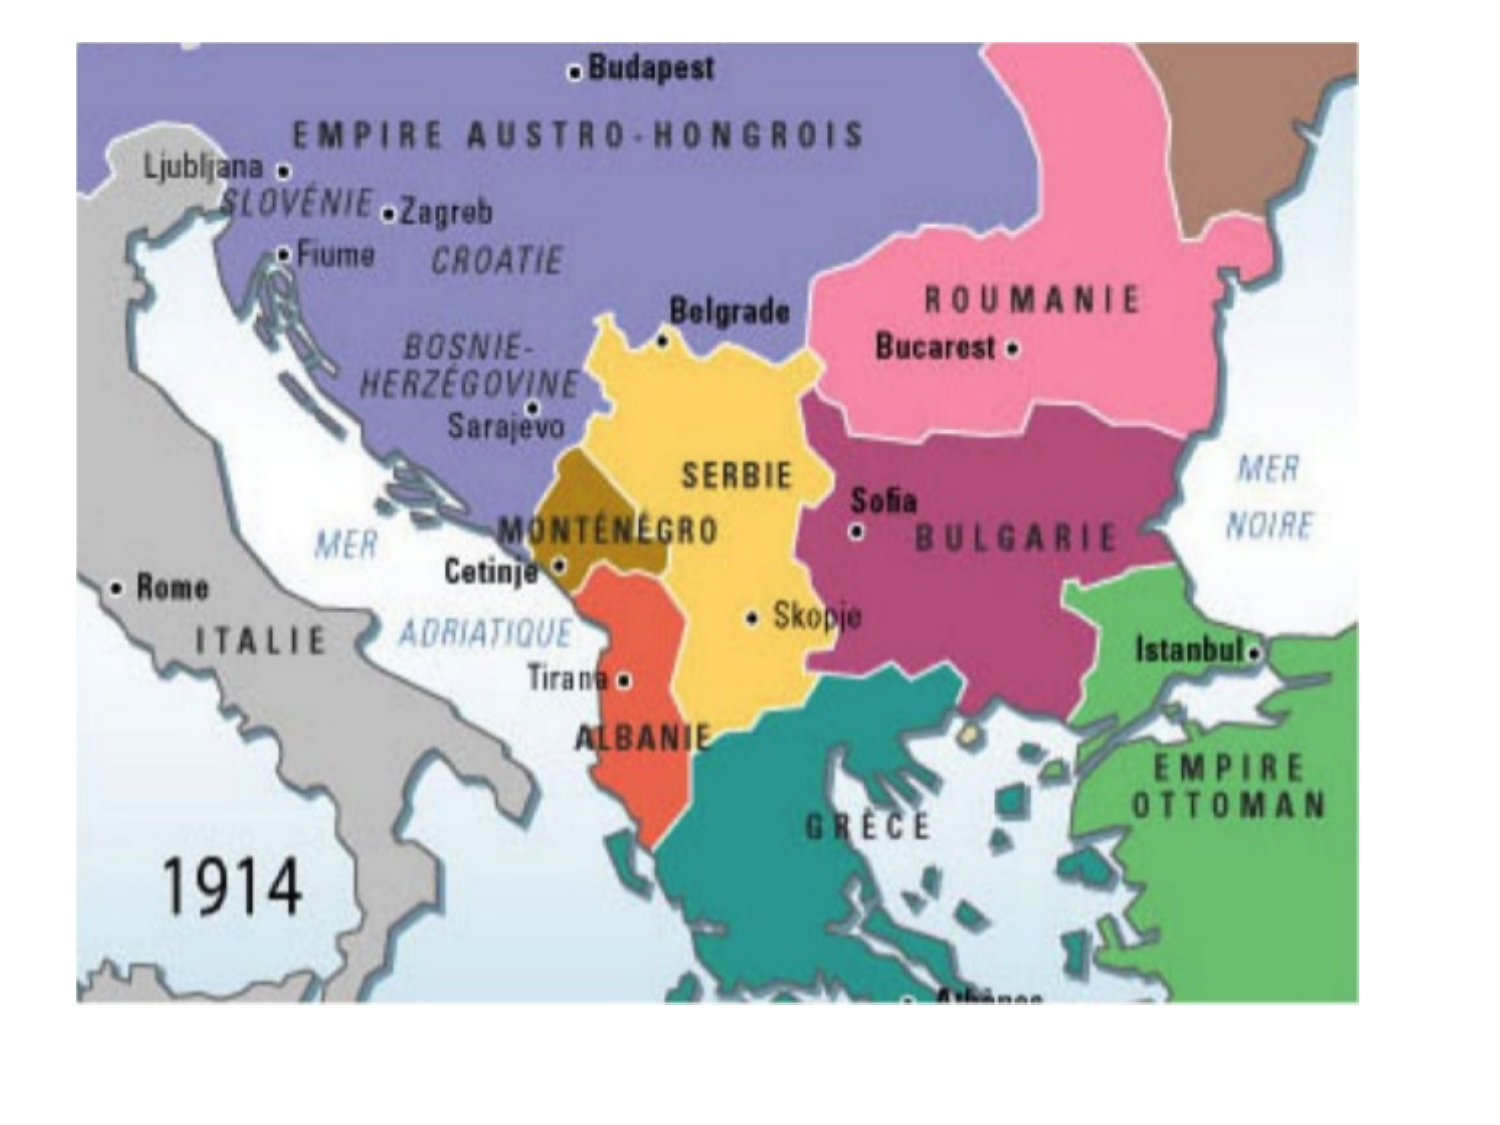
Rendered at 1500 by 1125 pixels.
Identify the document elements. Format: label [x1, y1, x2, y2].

picture [76, 42, 1359, 1006]
